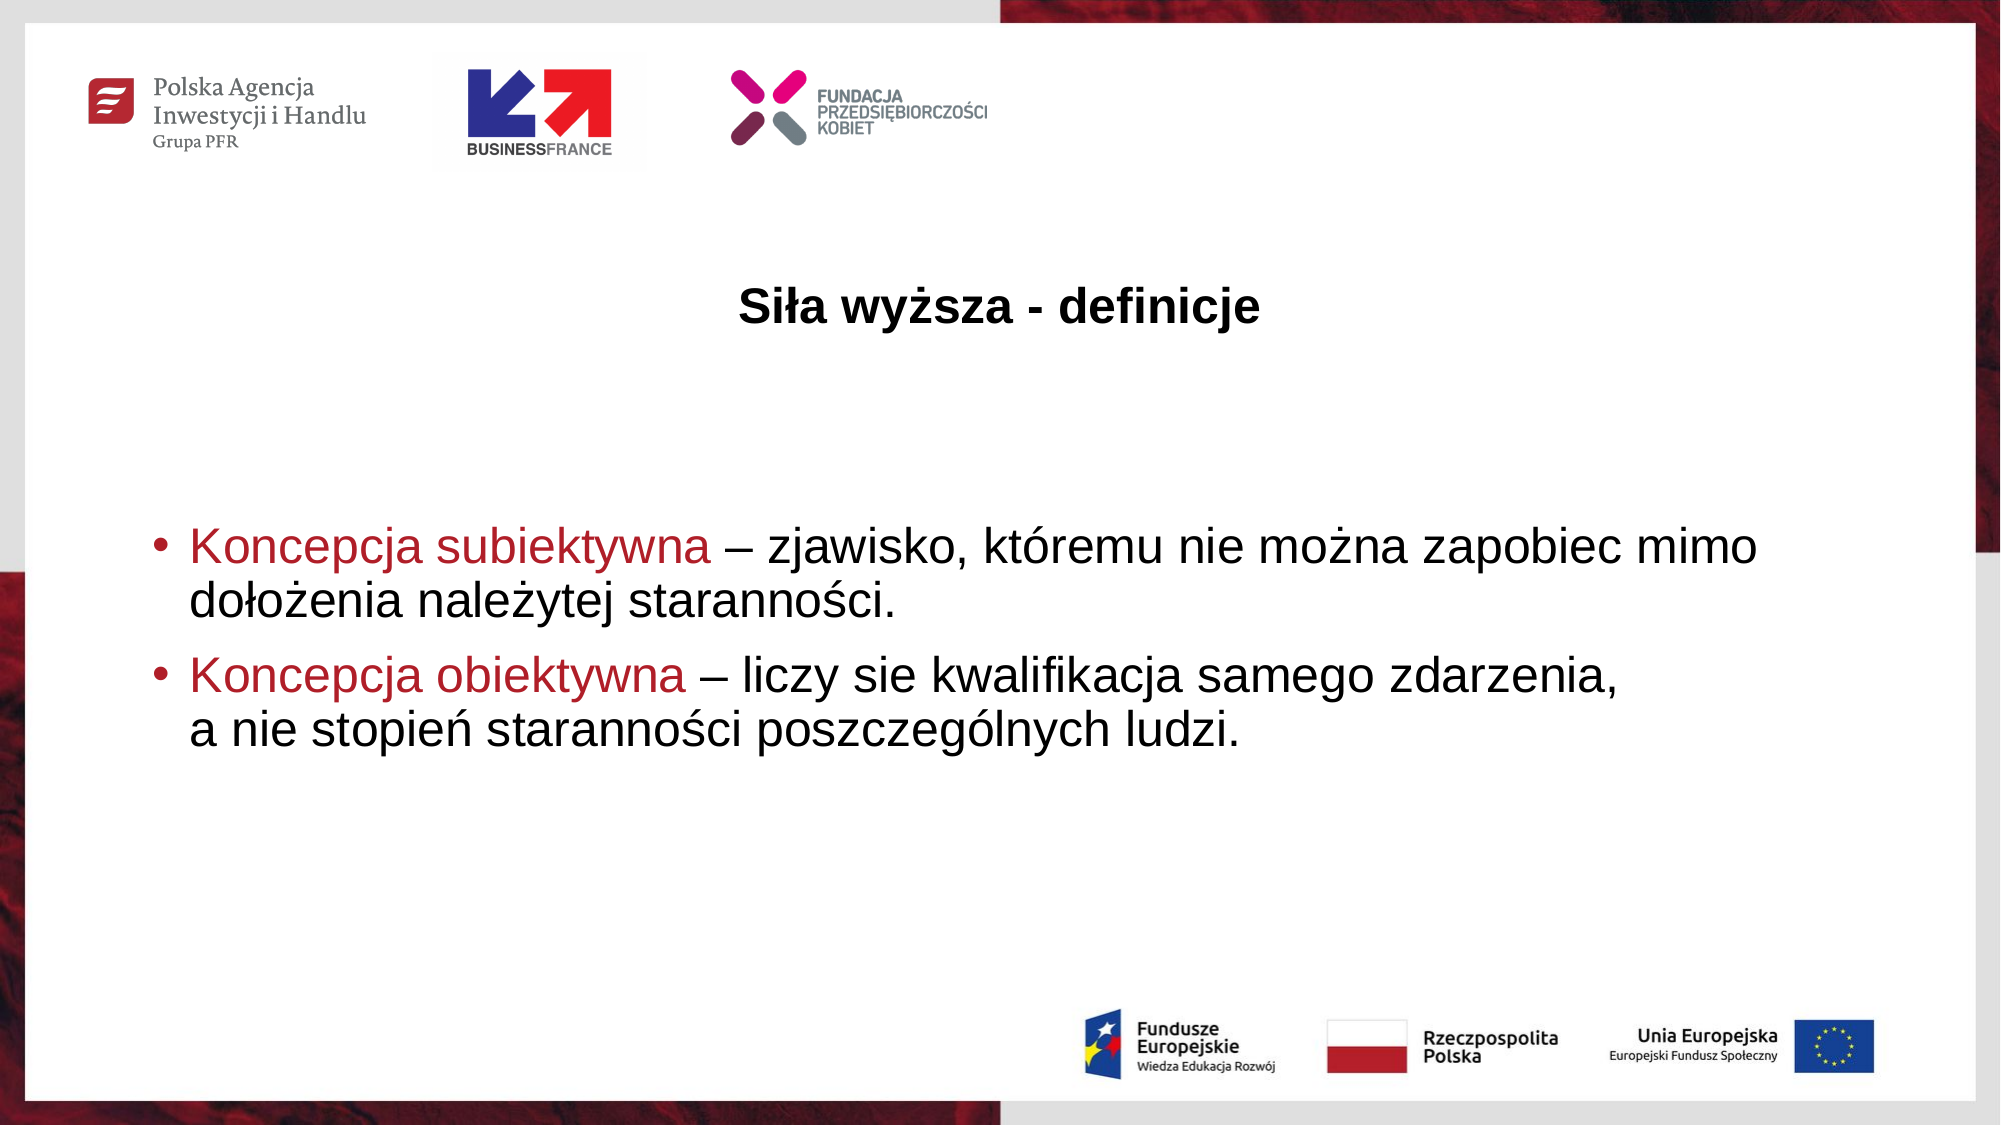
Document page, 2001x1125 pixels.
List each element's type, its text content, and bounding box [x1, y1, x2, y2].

title Siła wyższa - definicje [137, 198, 1863, 416]
list Koncepcja subiektywna – zjawisko, któremu nie można zapobiec mimo dołożenia należytej staranności. Koncepcja obiektywna – liczy sie kwalifikacja samego zdarzenia, a nie stopień staranności poszczególnych ludzi. [137, 512, 1863, 1125]
picture [0, 0, 2001, 1125]
